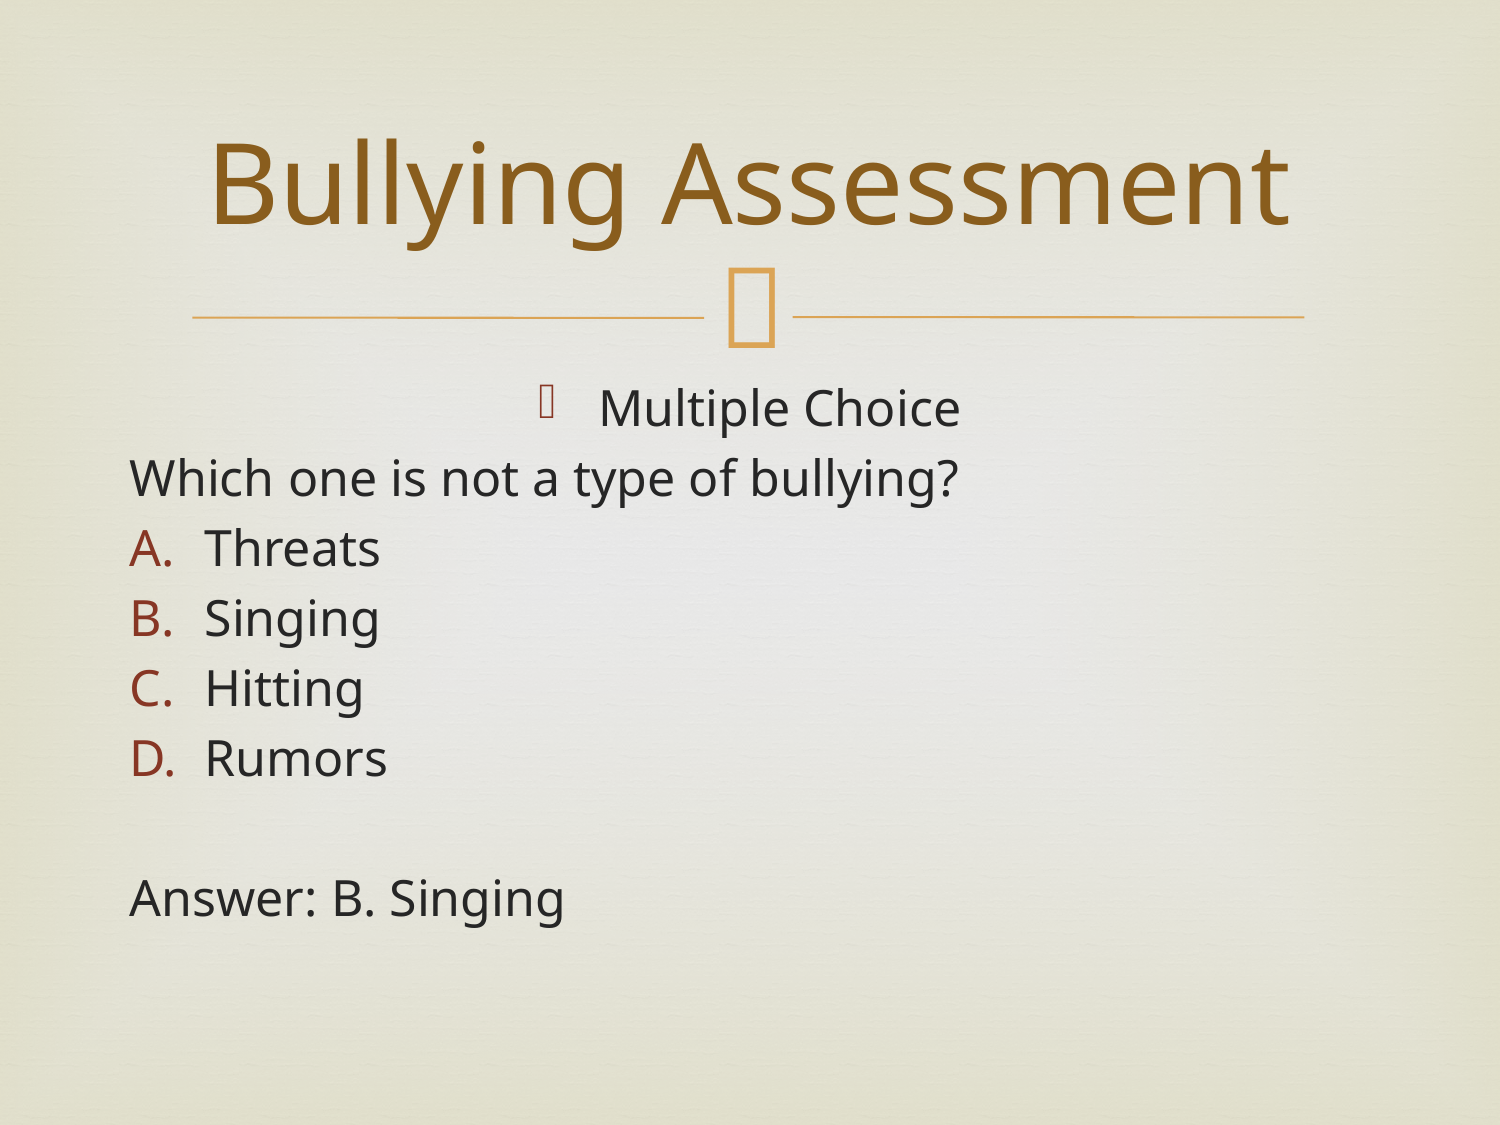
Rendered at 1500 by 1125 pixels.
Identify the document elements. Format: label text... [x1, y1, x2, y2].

title Bullying Assessment [112, 93, 1386, 267]
list Multiple Choice Which one is not a type of bullying? Threats Singing Hitting Rumors Answer: B. Singing [114, 368, 1386, 1005]
